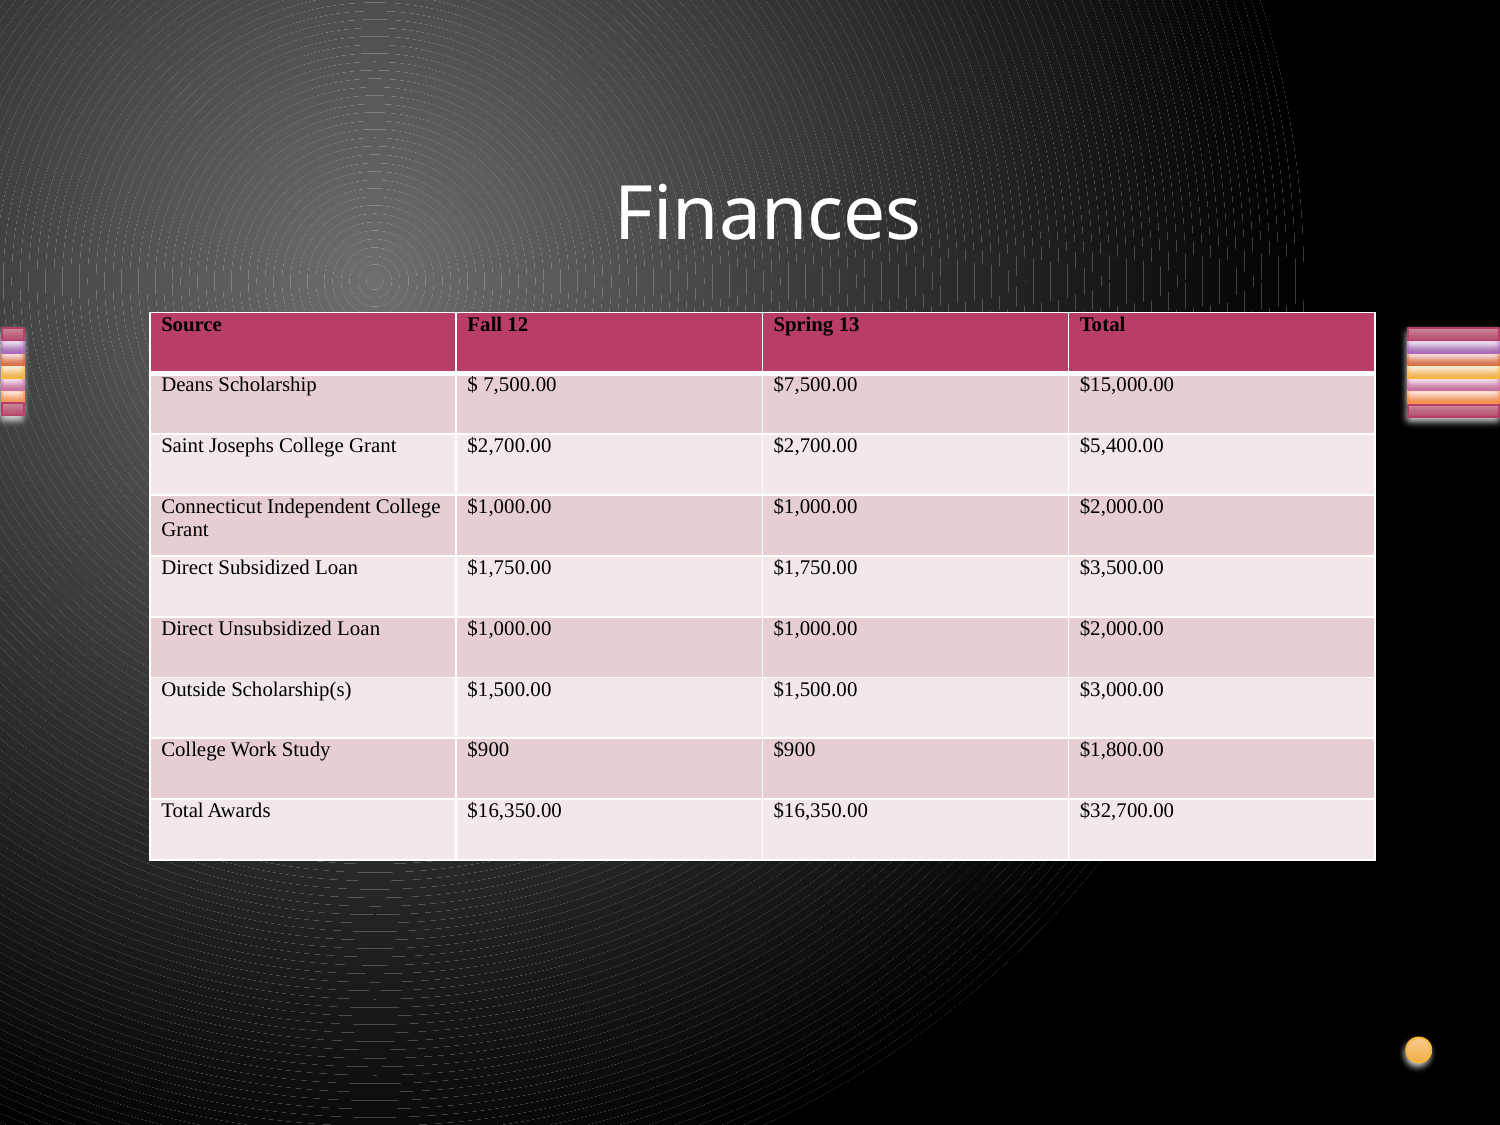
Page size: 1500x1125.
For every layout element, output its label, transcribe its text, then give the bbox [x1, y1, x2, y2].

table_cell $1,500.00 [457, 678, 762, 737]
table_cell $1,000.00 [457, 496, 762, 555]
table_cell $900 [457, 739, 762, 798]
table_header Fall 12 [457, 313, 762, 371]
table_cell $1,000.00 [763, 618, 1068, 677]
table_cell $16,350.00 [457, 800, 762, 859]
table_cell $5,400.00 [1069, 435, 1374, 494]
table_cell $3,500.00 [1069, 557, 1374, 616]
table_cell $2,000.00 [1069, 496, 1374, 555]
table_cell $3,000.00 [1069, 678, 1374, 737]
table_cell College Work Study [151, 739, 455, 798]
table_header Source [151, 313, 455, 371]
table_cell $32,700.00 [1069, 800, 1374, 859]
table_cell $15,000.00 [1069, 376, 1374, 433]
title Finances [150, 75, 1413, 263]
table_cell $2,700.00 [763, 435, 1068, 494]
table_cell $2,000.00 [1069, 618, 1374, 677]
table_cell $900 [763, 739, 1068, 798]
table_cell $1,750.00 [763, 557, 1068, 616]
table_cell $2,700.00 [457, 435, 762, 494]
table_cell Direct Subsidized Loan [151, 557, 455, 616]
table_cell Outside Scholarship(s) [151, 678, 455, 737]
table_cell Saint Josephs College Grant [151, 435, 455, 494]
table_header Total [1069, 313, 1374, 371]
table_cell $7,500.00 [763, 376, 1068, 433]
table_cell Deans Scholarship [151, 376, 455, 433]
table_cell Direct Unsubsidized Loan [151, 618, 455, 677]
table_cell $16,350.00 [763, 800, 1068, 859]
table_header Spring 13 [763, 313, 1068, 371]
table_cell $1,750.00 [457, 557, 762, 616]
table_cell $1,000.00 [457, 618, 762, 677]
table_cell Total Awards [151, 800, 455, 859]
table_cell $1,800.00 [1069, 739, 1374, 798]
table_cell Connecticut Independent College Grant [151, 496, 455, 555]
table_cell $1,000.00 [763, 496, 1068, 555]
table_cell $ 7,500.00 [457, 376, 762, 433]
table_cell $1,500.00 [763, 678, 1068, 737]
